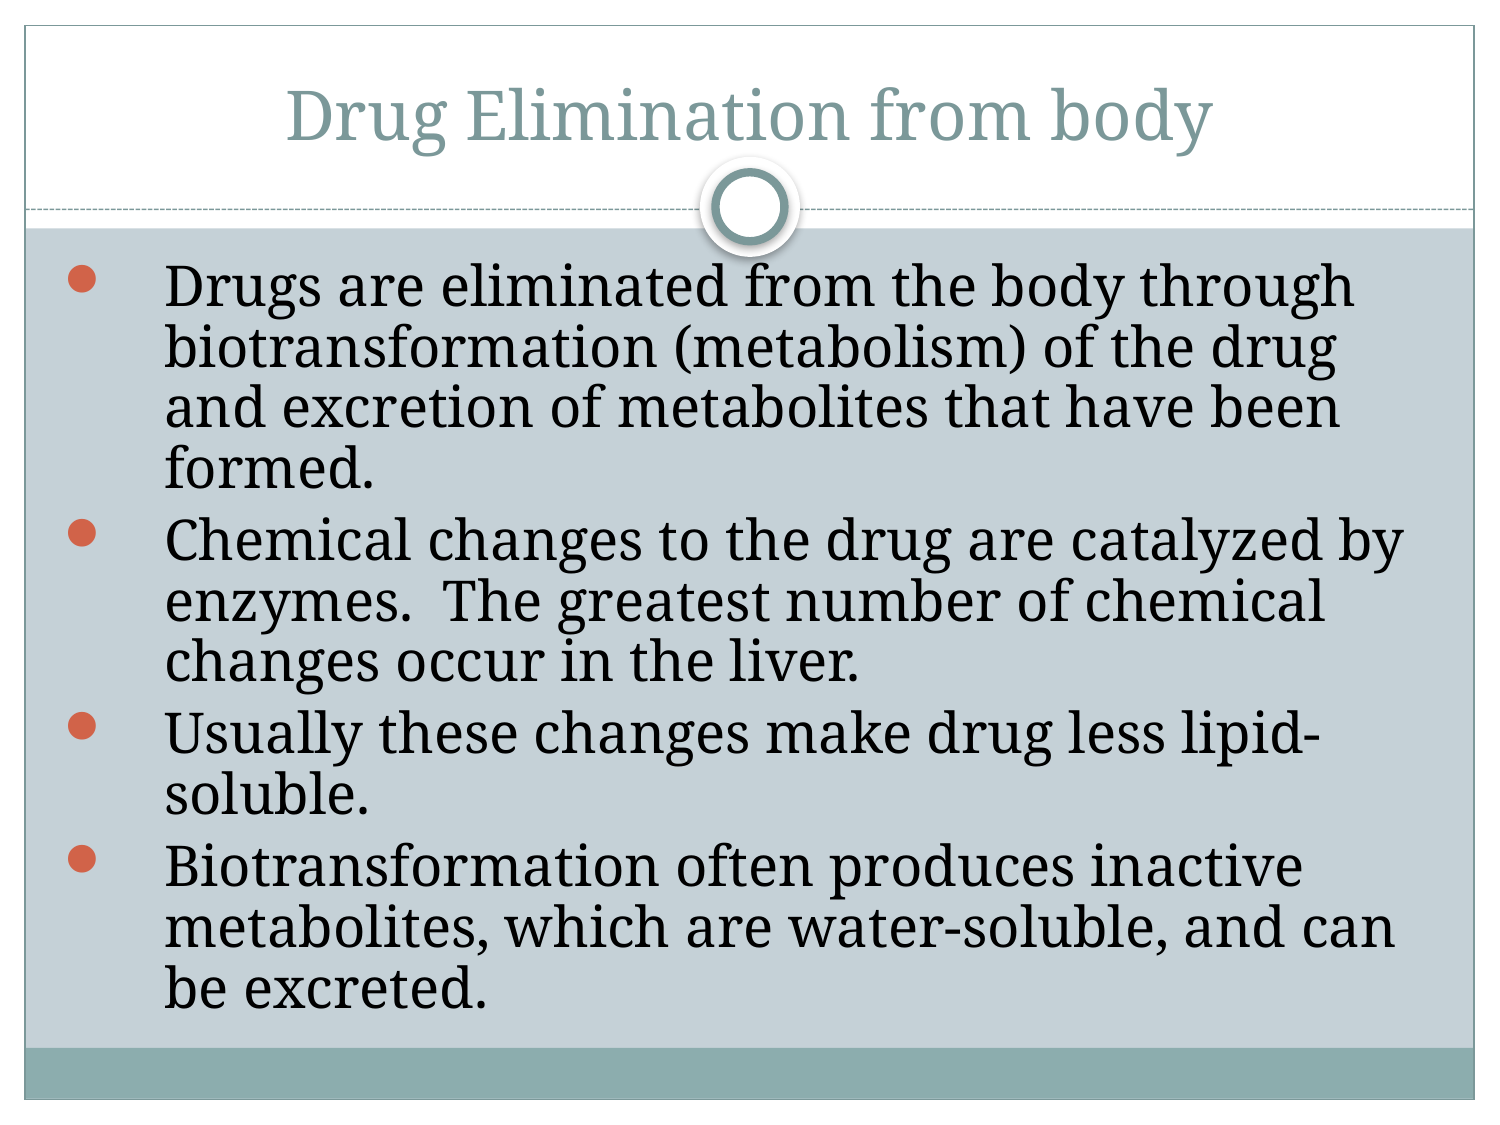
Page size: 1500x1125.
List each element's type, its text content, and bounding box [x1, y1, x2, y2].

title Drug Elimination from body [49, 37, 1450, 162]
list Drugs are eliminated from the body through biotransformation (metabolism) of the drug and excretion of metabolites that have been formed. Chemical changes to the drug are catalyzed by enzymes. The greatest number of chemical changes occur in the liver. Usually these changes make drug less lipid-soluble. Biotransformation often produces inactive metabolites, which are water-soluble, and can be excreted. [49, 250, 1445, 1001]
